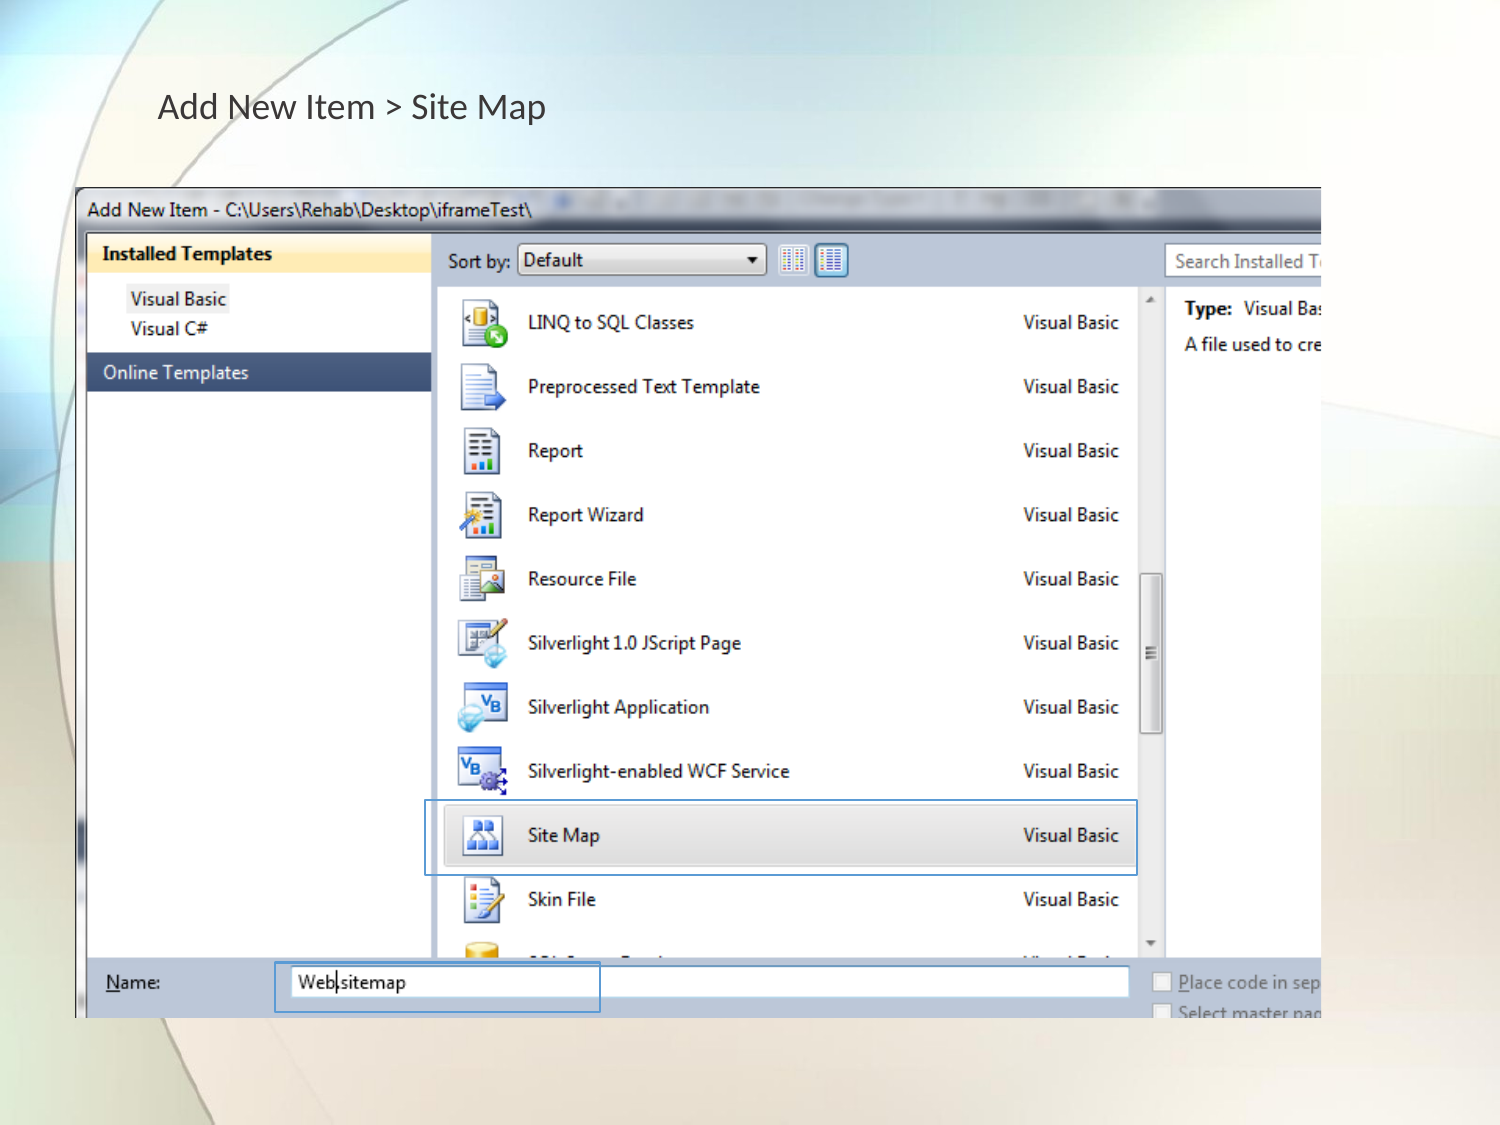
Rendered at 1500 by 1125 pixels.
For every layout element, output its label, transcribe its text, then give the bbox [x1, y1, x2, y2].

picture [0, 0, 1500, 1125]
text_box Add New Item > Site Map [142, 74, 562, 135]
